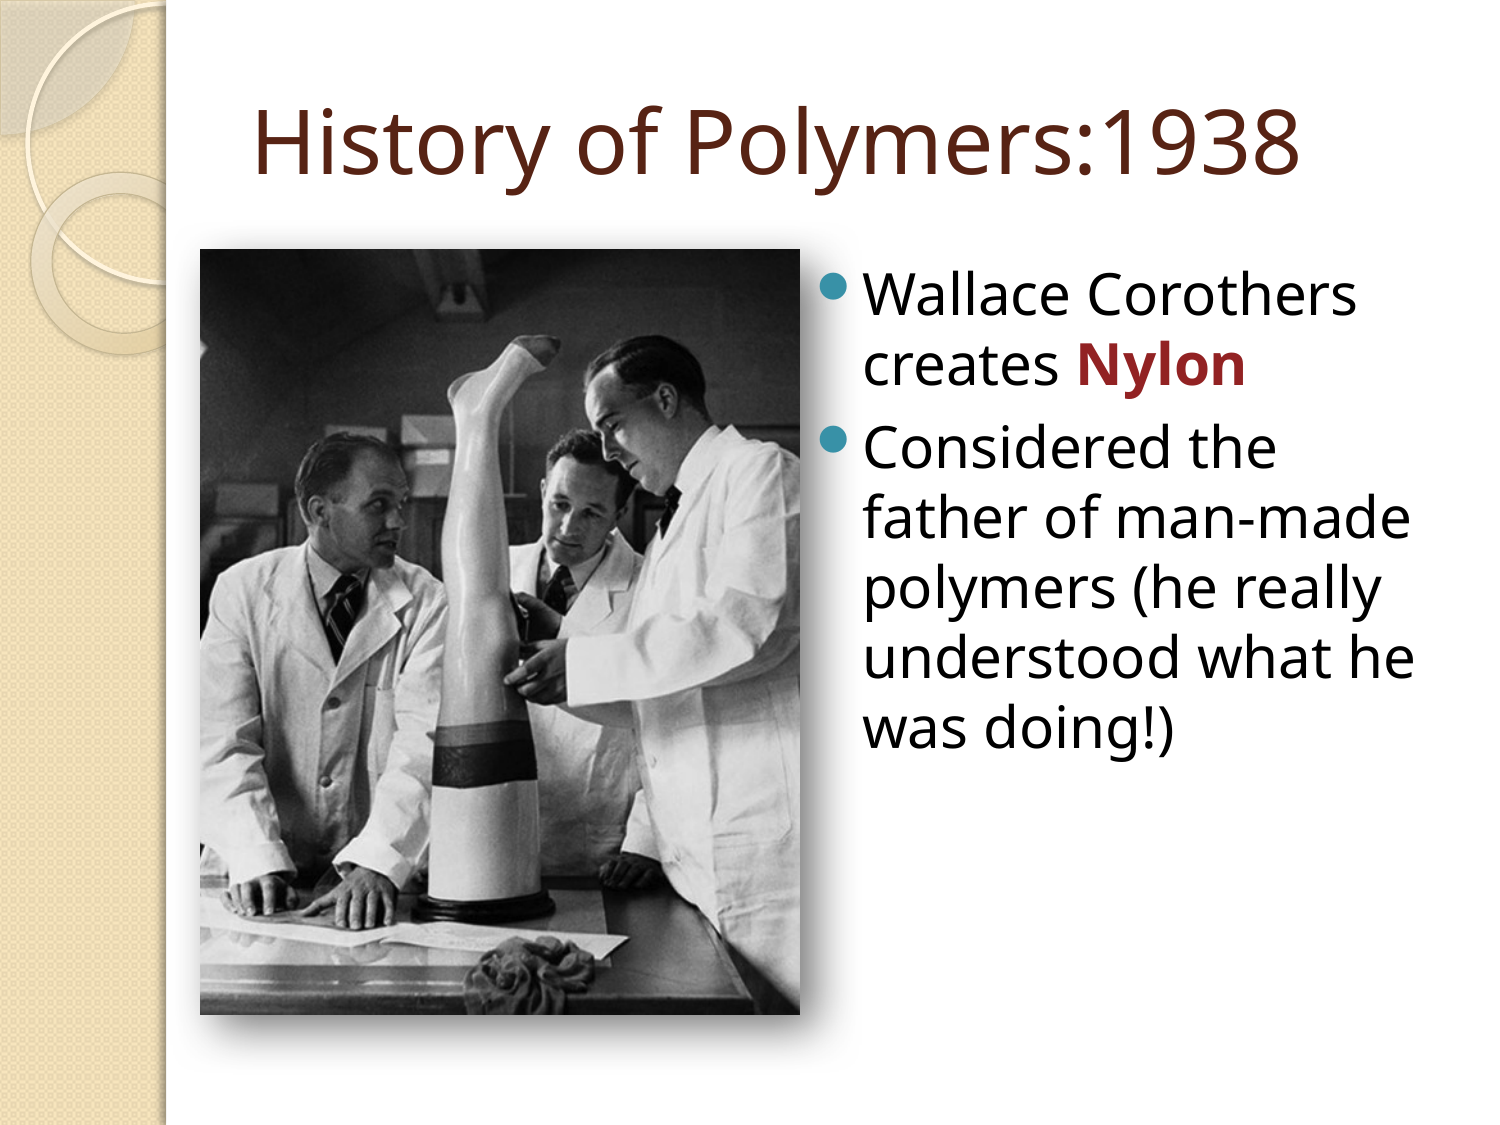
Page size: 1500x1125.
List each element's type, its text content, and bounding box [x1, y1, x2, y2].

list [199, 249, 801, 1016]
list Wallace Corothers creates Nylon Considered the father of man-made polymers (he really understood what he was doing!) [804, 249, 1466, 1015]
title History of Polymers:1938 [235, 45, 1466, 233]
